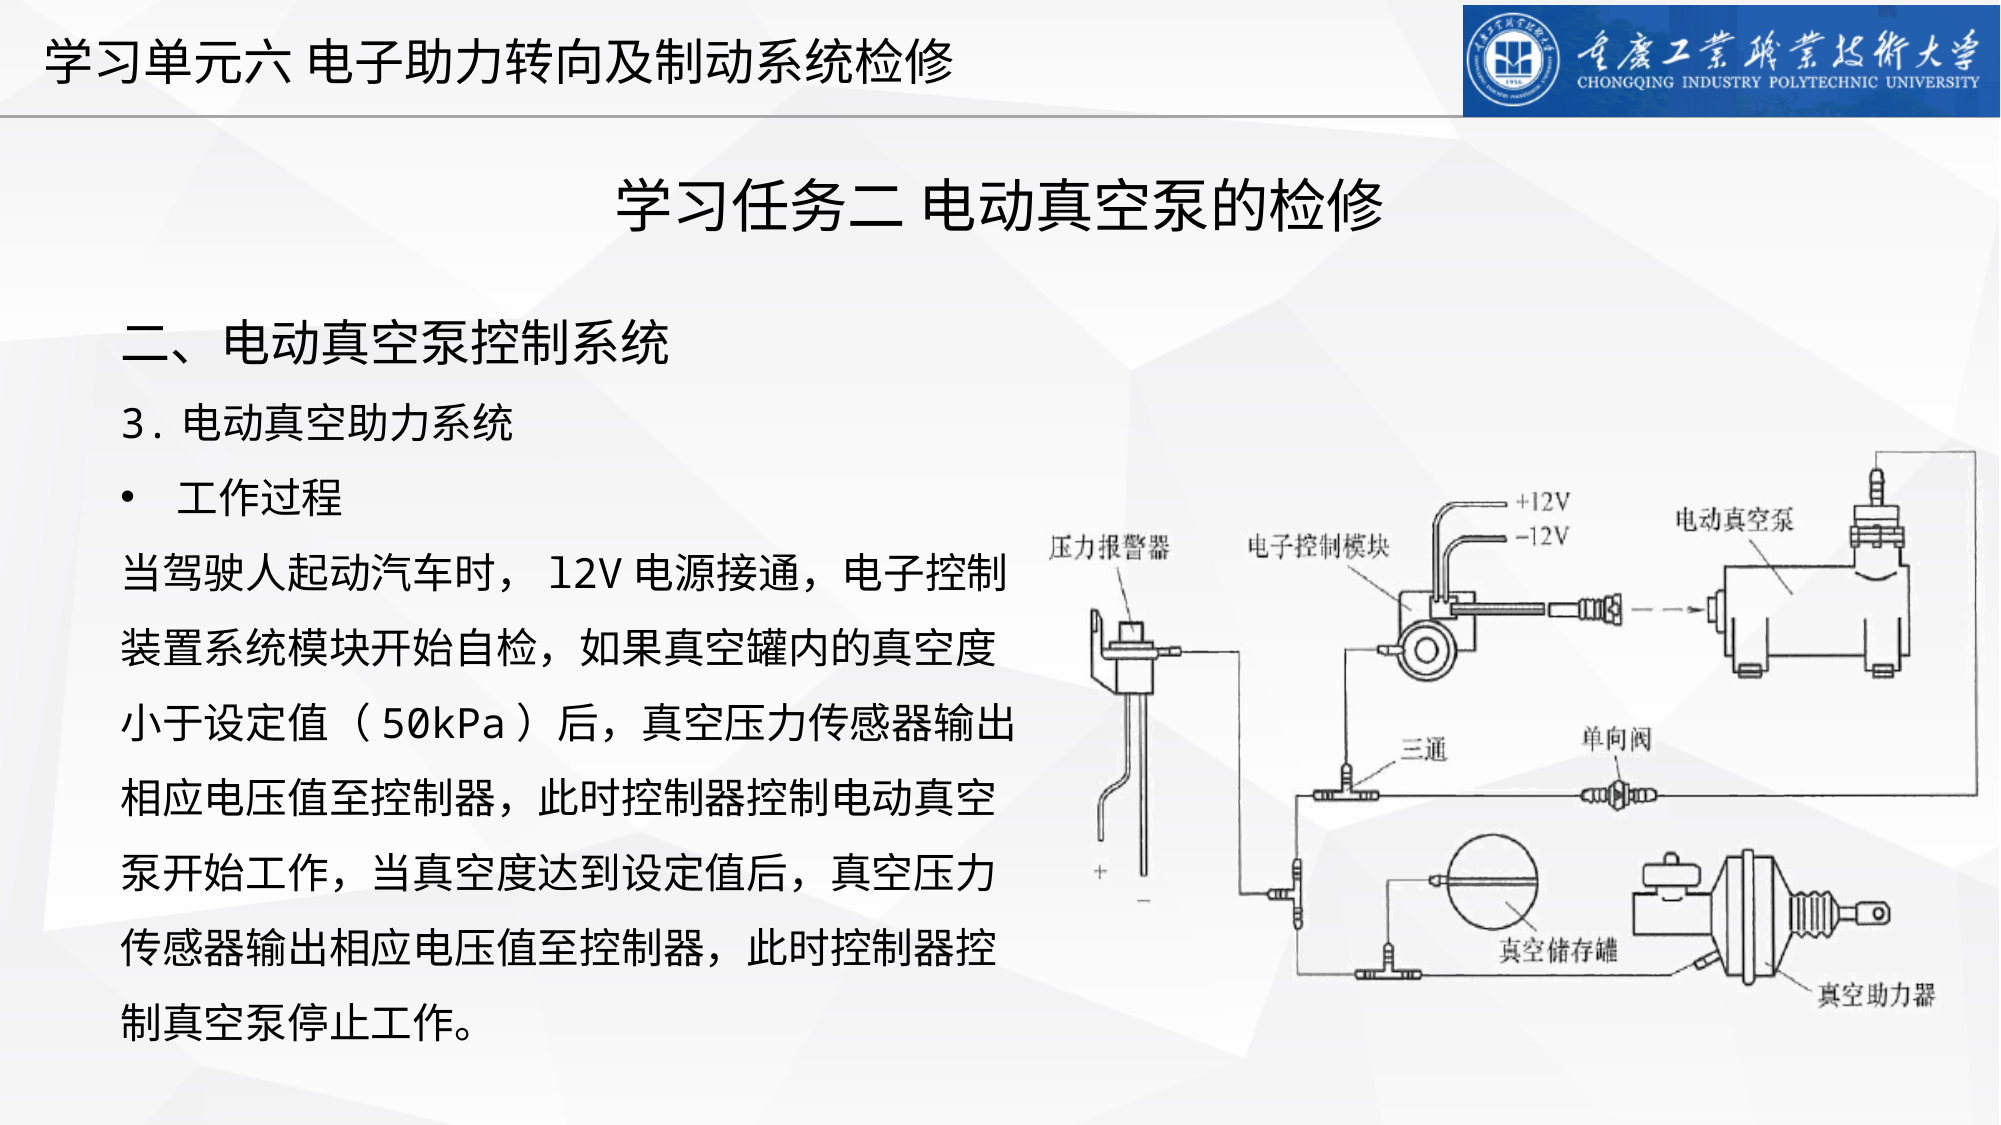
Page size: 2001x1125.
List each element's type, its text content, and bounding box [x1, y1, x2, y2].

text_box 二、电动真空泵控制系统 3.电动真空助力系统 工作过程 当驾驶人起动汽车时，l2V电源接通，电子控制装置系统模块开始自检，如果真空罐内的真空度小于设定值（50kPa）后，真空压力传感器输出相应电压值至控制器，此时控制器控制电动真空泵开始工作，当真空度达到设定值后，真空压力传感器输出相应电压值至控制器，此时控制器控制真空泵停止工作。 [105, 274, 1053, 1054]
picture [0, 118, 2000, 1125]
picture [0, 0, 2001, 117]
text_box 学习任务二 电动真空泵的检修 [433, 161, 1567, 247]
